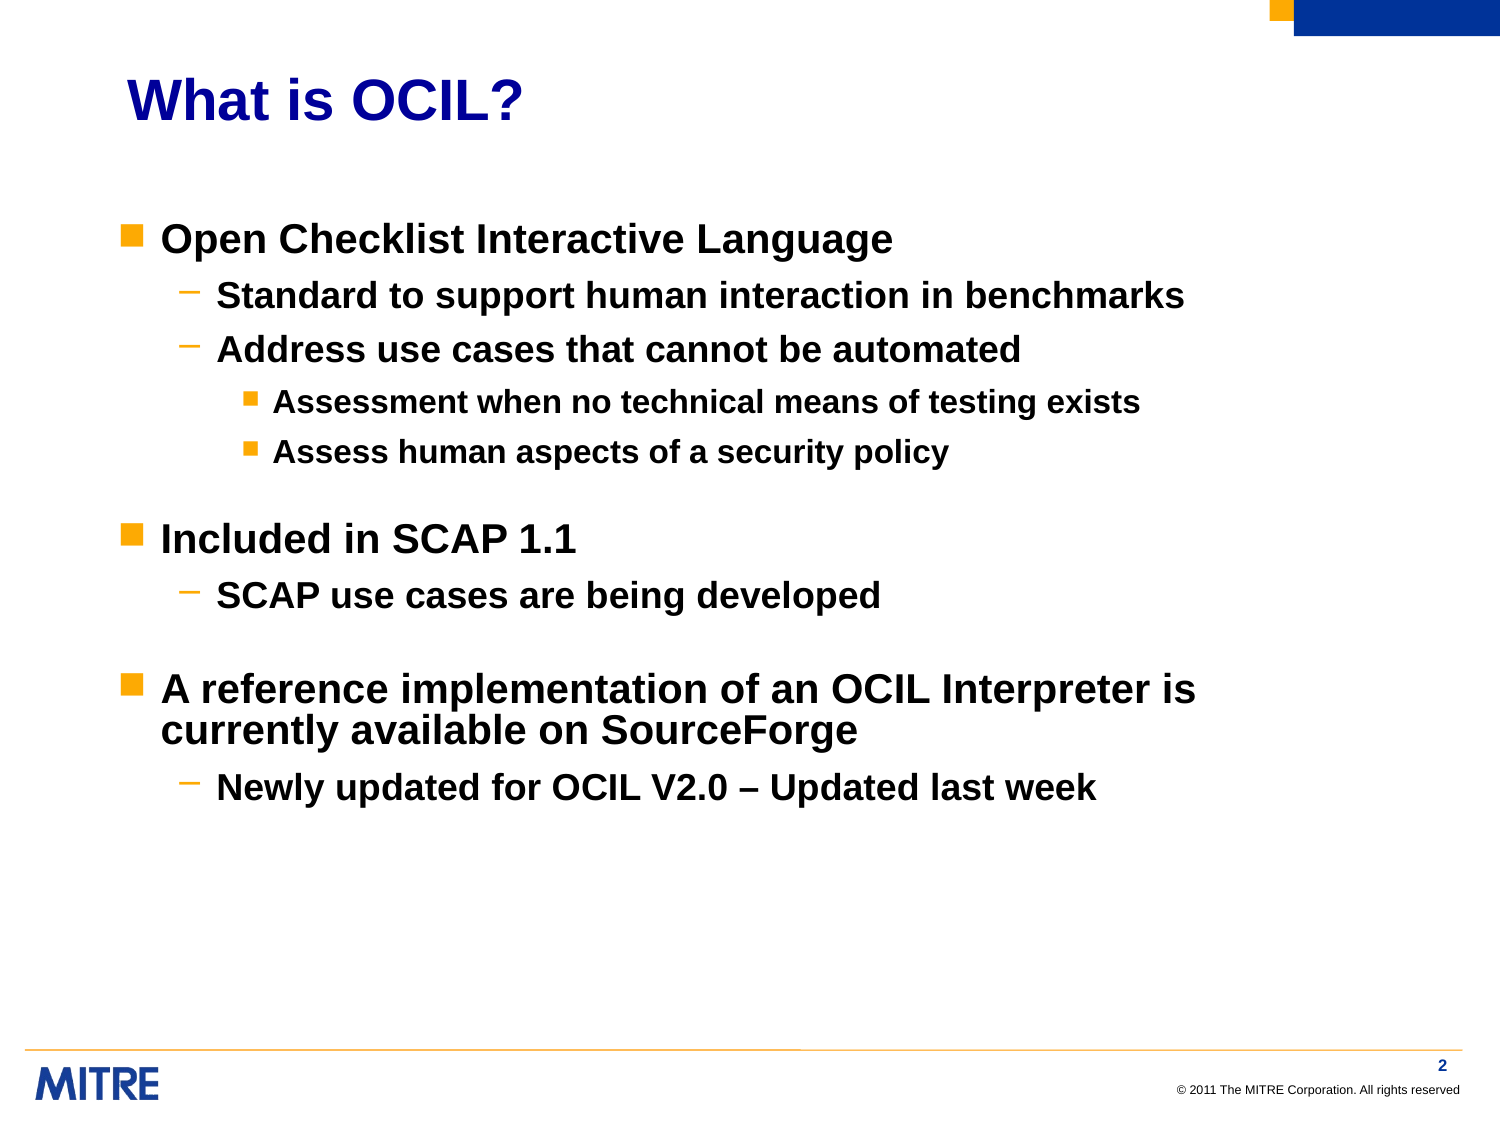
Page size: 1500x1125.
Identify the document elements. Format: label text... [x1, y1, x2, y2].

slide_number 2 [1374, 1049, 1463, 1076]
title What is OCIL? [112, 62, 1288, 151]
picture [30, 1064, 163, 1106]
list Open Checklist Interactive Language Standard to support human interaction in benchmarks Address use cases that cannot be automated Assessment when no technical means of testing exists Assess human aspects of a security policy Included in SCAP 1.1 SCAP use cases are being developed A reference implementation of an OCIL Interpreter is currently available on SourceForge Newly updated for OCIL V2.0 – Updated last week [108, 212, 1301, 1002]
